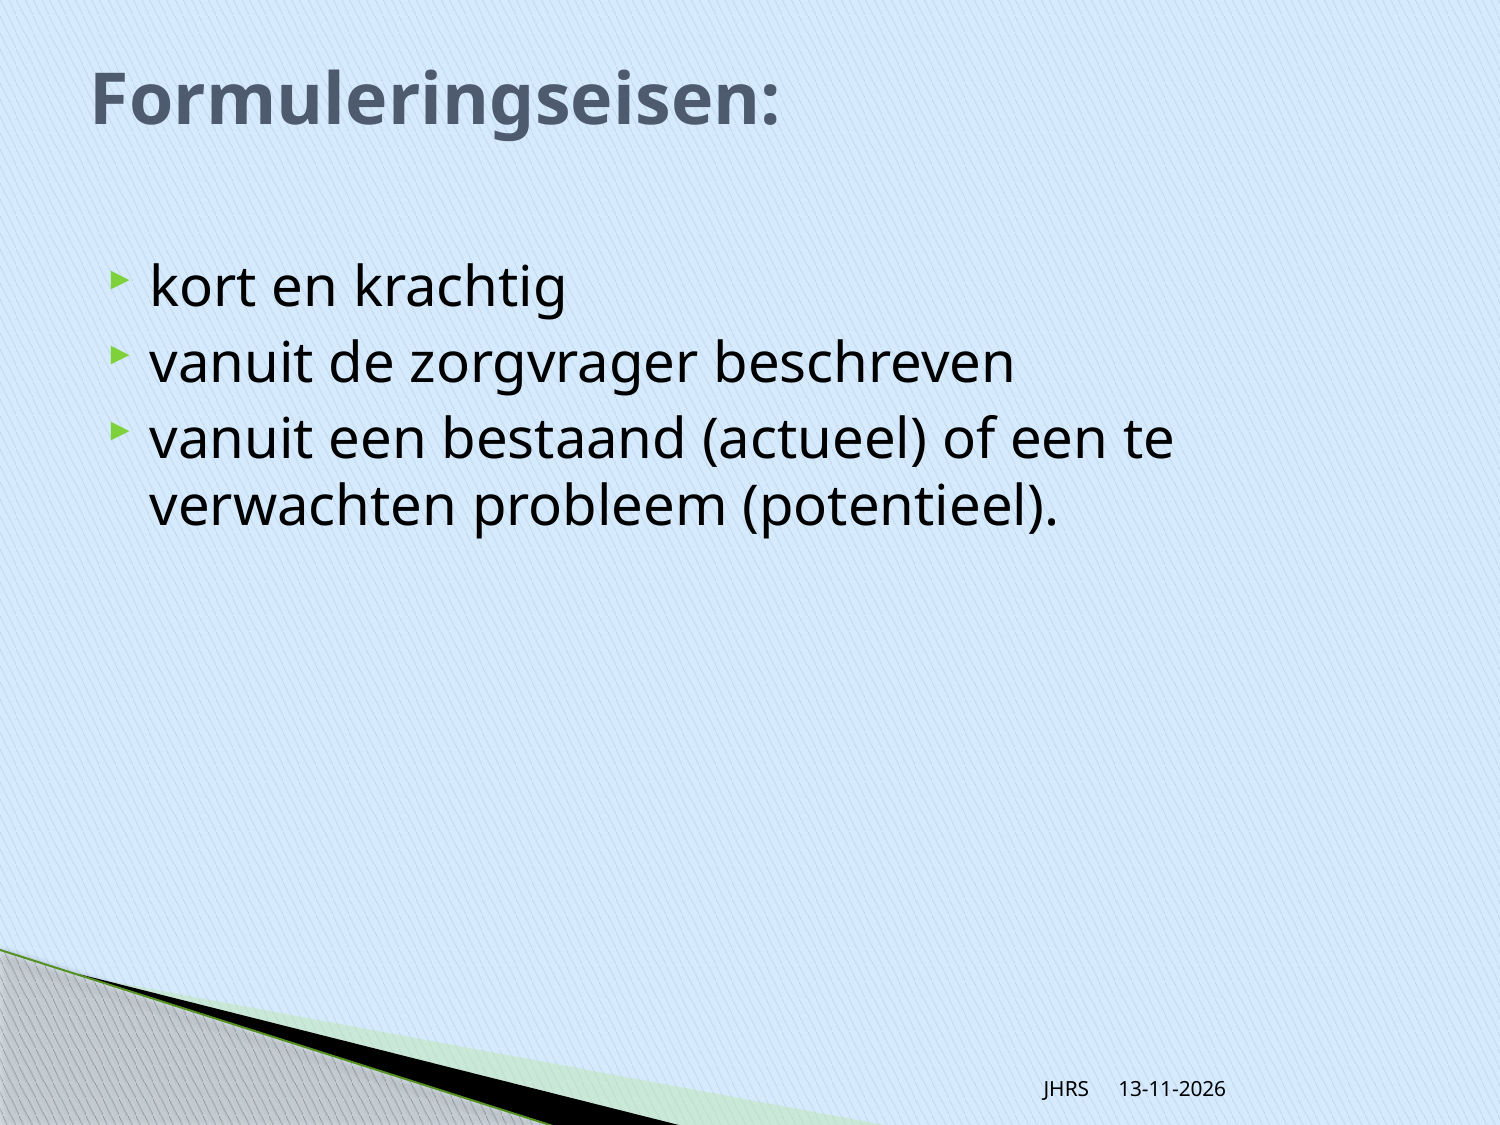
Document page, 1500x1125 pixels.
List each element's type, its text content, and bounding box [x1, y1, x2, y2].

footer JHRS [718, 1051, 1105, 1112]
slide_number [1105, 1051, 1419, 1112]
list kort en krachtig vanuit de zorgvrager beschreven vanuit een bestaand (actueel) of een te verwachten probleem (potentieel). [75, 243, 1425, 986]
title Formuleringseisen: [75, 45, 1425, 233]
